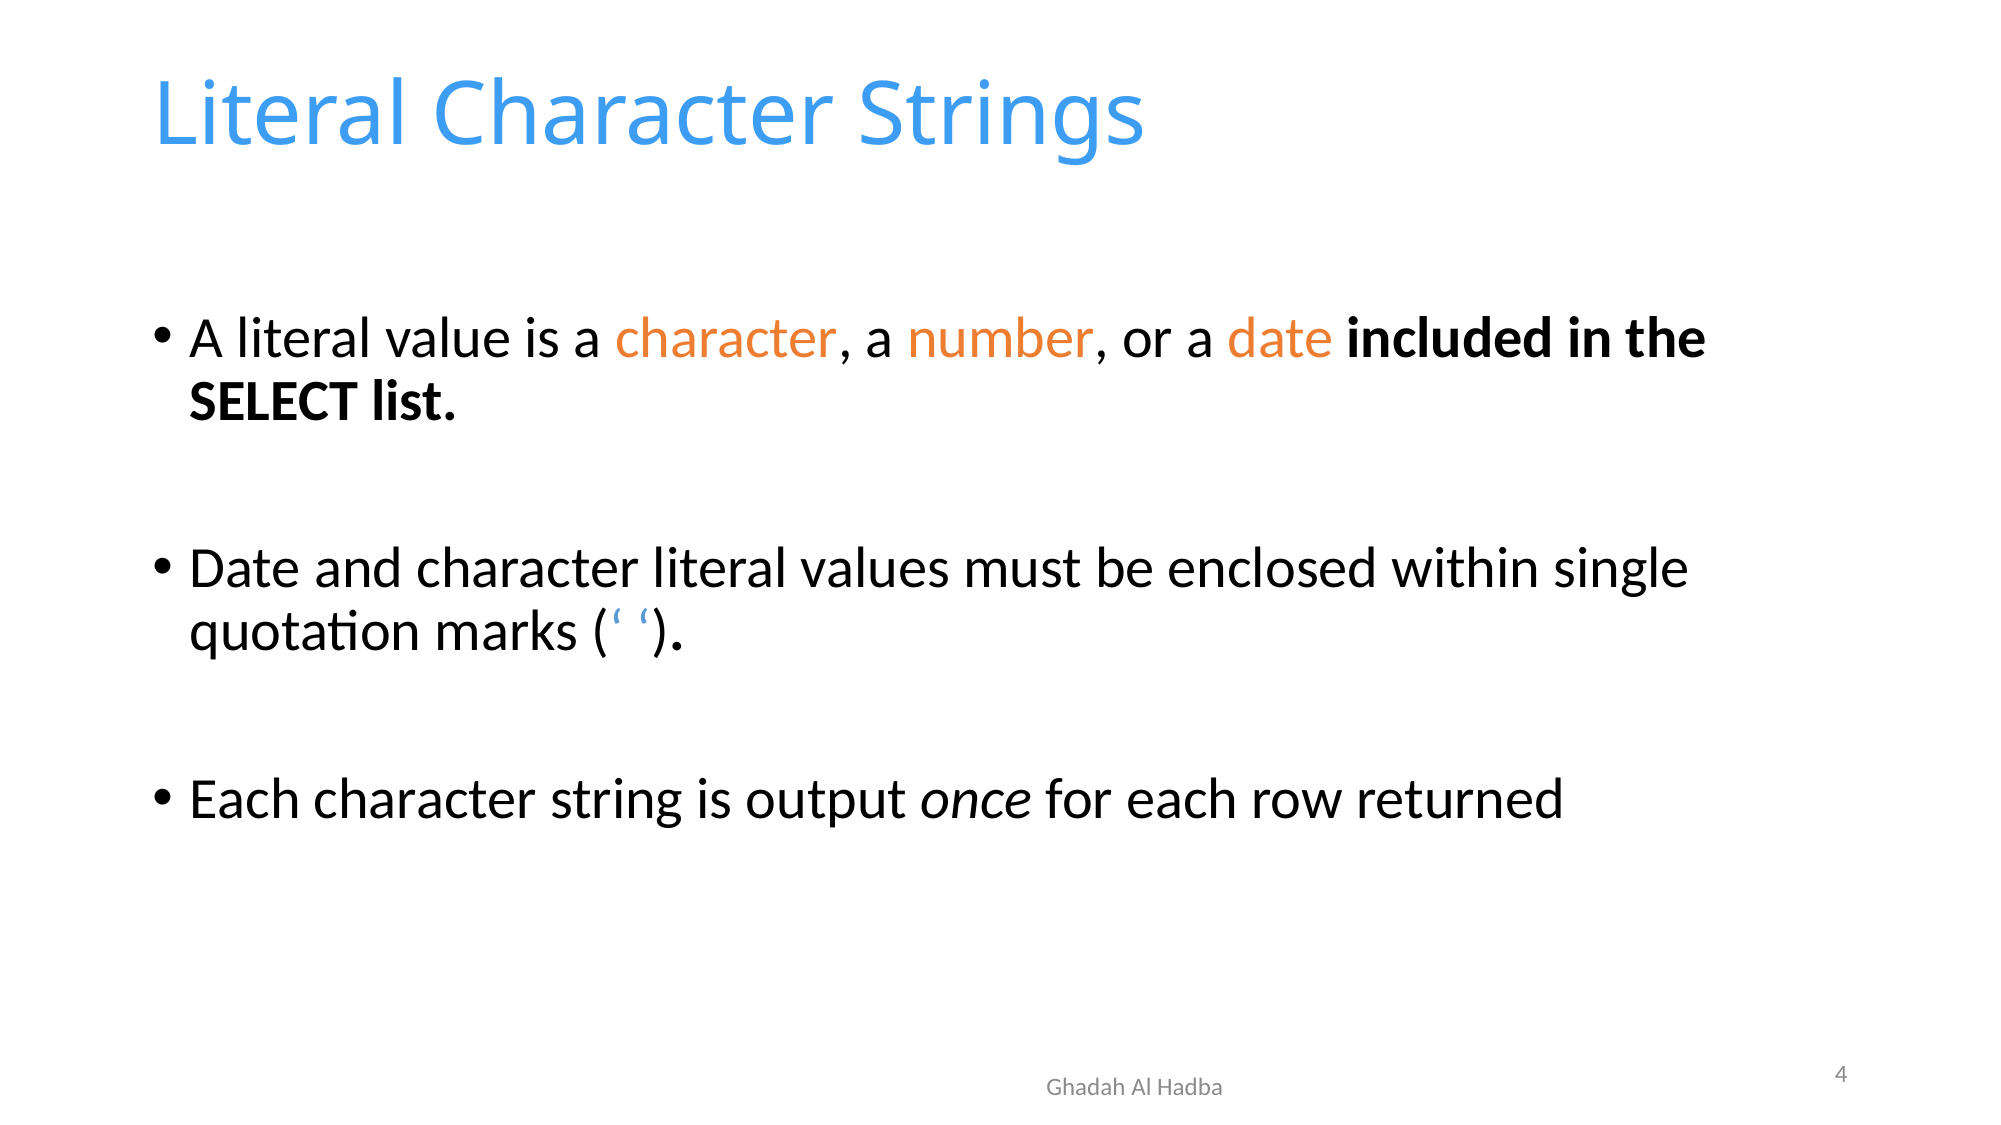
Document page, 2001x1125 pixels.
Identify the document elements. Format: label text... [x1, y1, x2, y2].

slide_number 4 [1412, 1042, 1863, 1103]
list A literal value is a character, a number, or a date included in the SELECT list. Date and character literal values must be enclosed within single quotation marks (‘ ‘). Each character string is output once for each row returned [137, 299, 1863, 1014]
footer Ghadah Al Hadba [683, 1062, 1587, 1108]
title Literal Character Strings [137, 59, 1863, 278]
